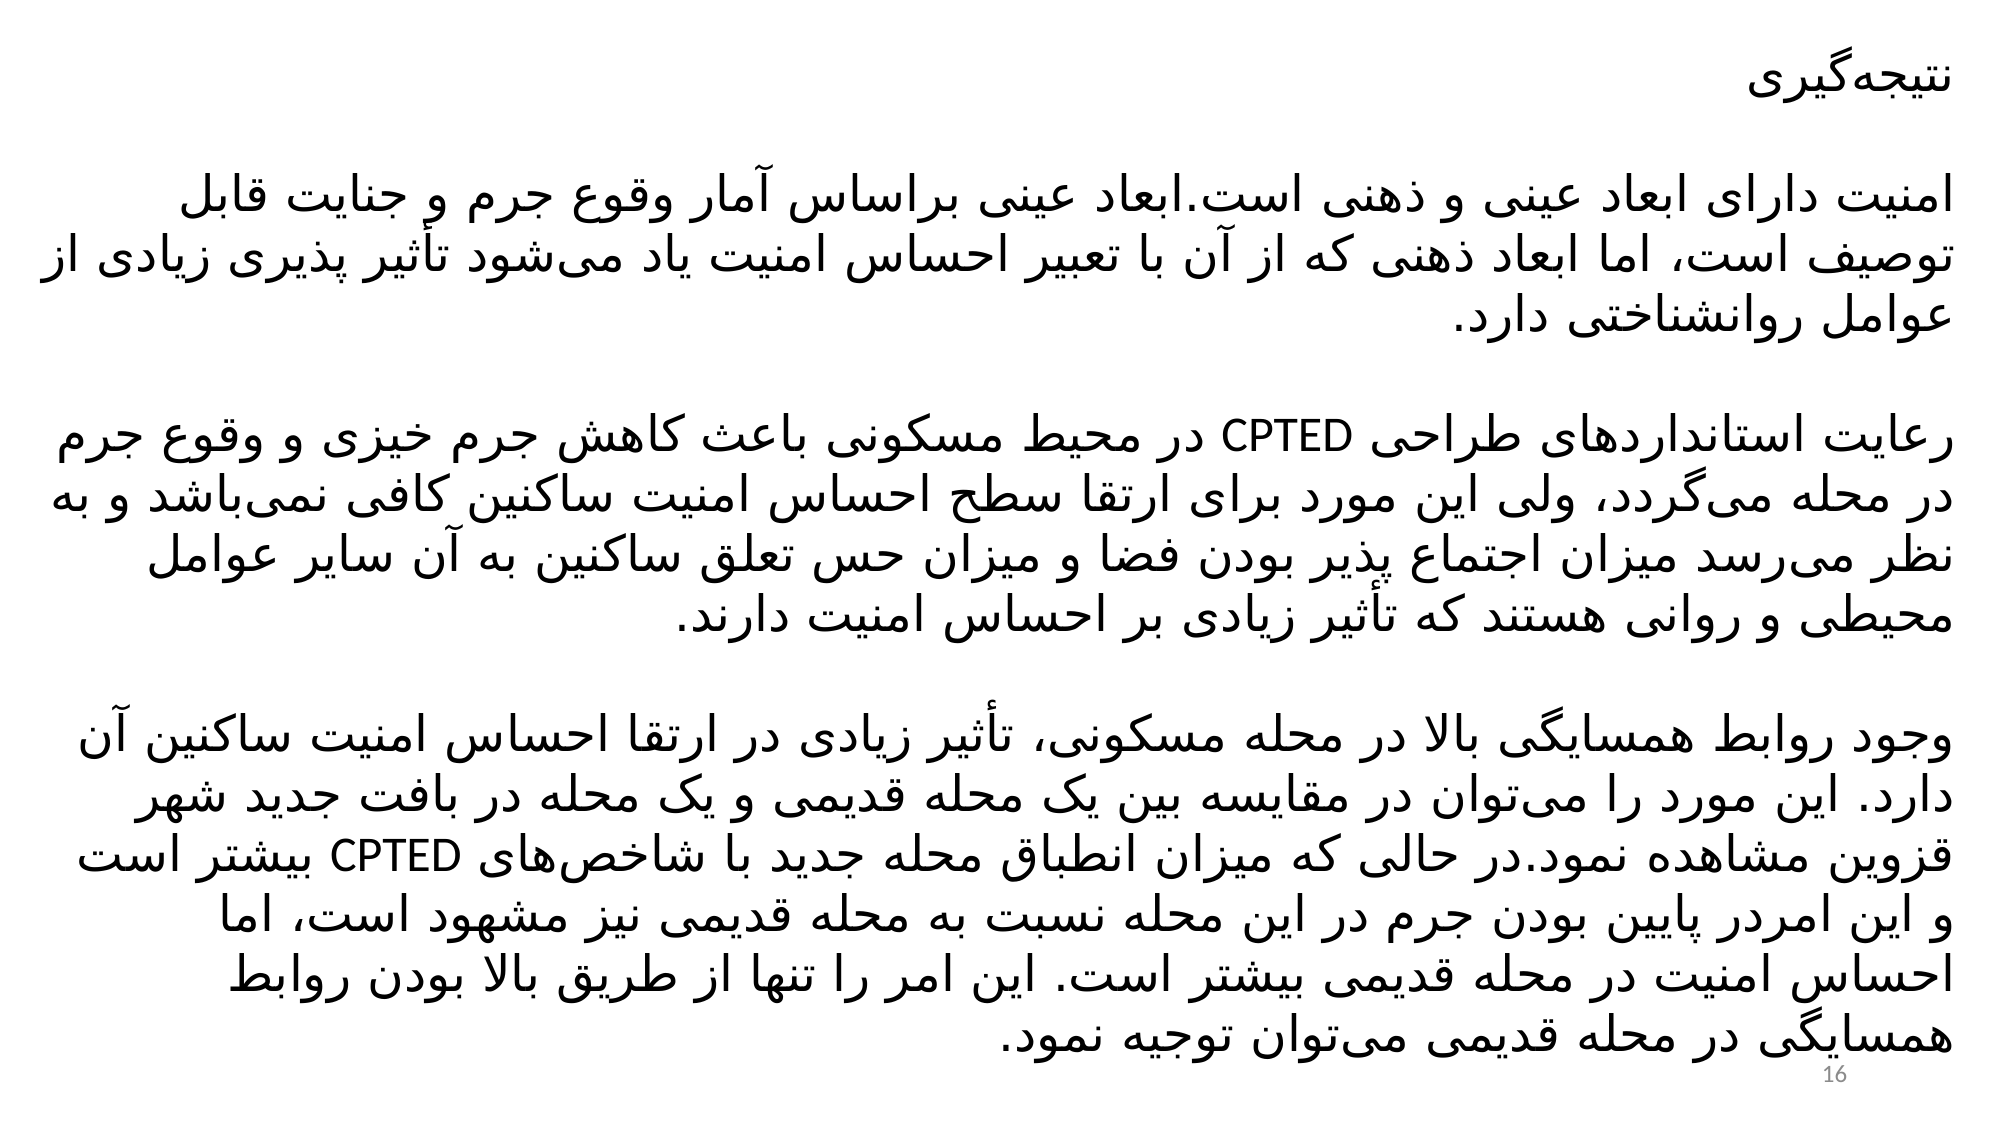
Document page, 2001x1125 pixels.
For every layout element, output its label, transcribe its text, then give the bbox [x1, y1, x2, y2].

text_box نتیجه‌گیری امنیت دارای ابعاد عینی و ذهنی است.ابعاد عینی براساس آمار وقوع جرم و جنایت قابل توصیف است، اما ابعاد ذهنی که از آن با تعبیر احساس امنیت یاد می‌شود تأثیر پذیری زیادی از عوامل روانشناختی دارد. رعایت استانداردهای طراحی CPTED در محیط مسکونی باعث کاهش جرم خیزی و وقوع جرم در محله می‌گردد، ولی این مورد برای ارتقا سطح احساس امنیت ساکنین کافی نمی‌باشد و به نظر می‌رسد میزان اجتماع پذیر بودن فضا و میزان حس تعلق ساکنین به آن سایر عوامل محیطی و روانی هستند که تأثیر زیادی بر احساس امنیت دارند. وجود روابط همسایگی بالا در محله‌ مسکونی، تأثیر زیادی در ارتقا احساس امنیت ساکنین آن دارد. این مورد را می‌توان در مقایسه بین یک محله‌ قدیمی و یک محله در بافت جدید شهر قزوین مشاهده نمود.در حالی که میزان انطباق محله‌ جدید با شاخص‌های CPTED بیشتر است و این امردر پایین بودن جرم در این محله نسبت به محله‌ قدیمی نیز مشهود است، اما احساس امنیت در محله‌ قدیمی بیشتر است. این امر را تنها از طریق بالا بودن روابط همسایگی در محله قدیمی می‌توان توجیه نمود. به نظر می‌رسد طراحان و برنامه‌ریزان منظر باید علاوه بر اتخاذ رویکرد CPTED برای کاهش میزان جرم خیزی فضا و از آن طریق کاهش وقوع جرم در آن، به فکر ابداع و ایجاد خلاقیت‌هایی برای افزایش همبستگی اجتماعی ساکنین باشند تا ساکنین به احساس امنیت و آرامش بیشتری دست یابند [25, 34, 1970, 1125]
